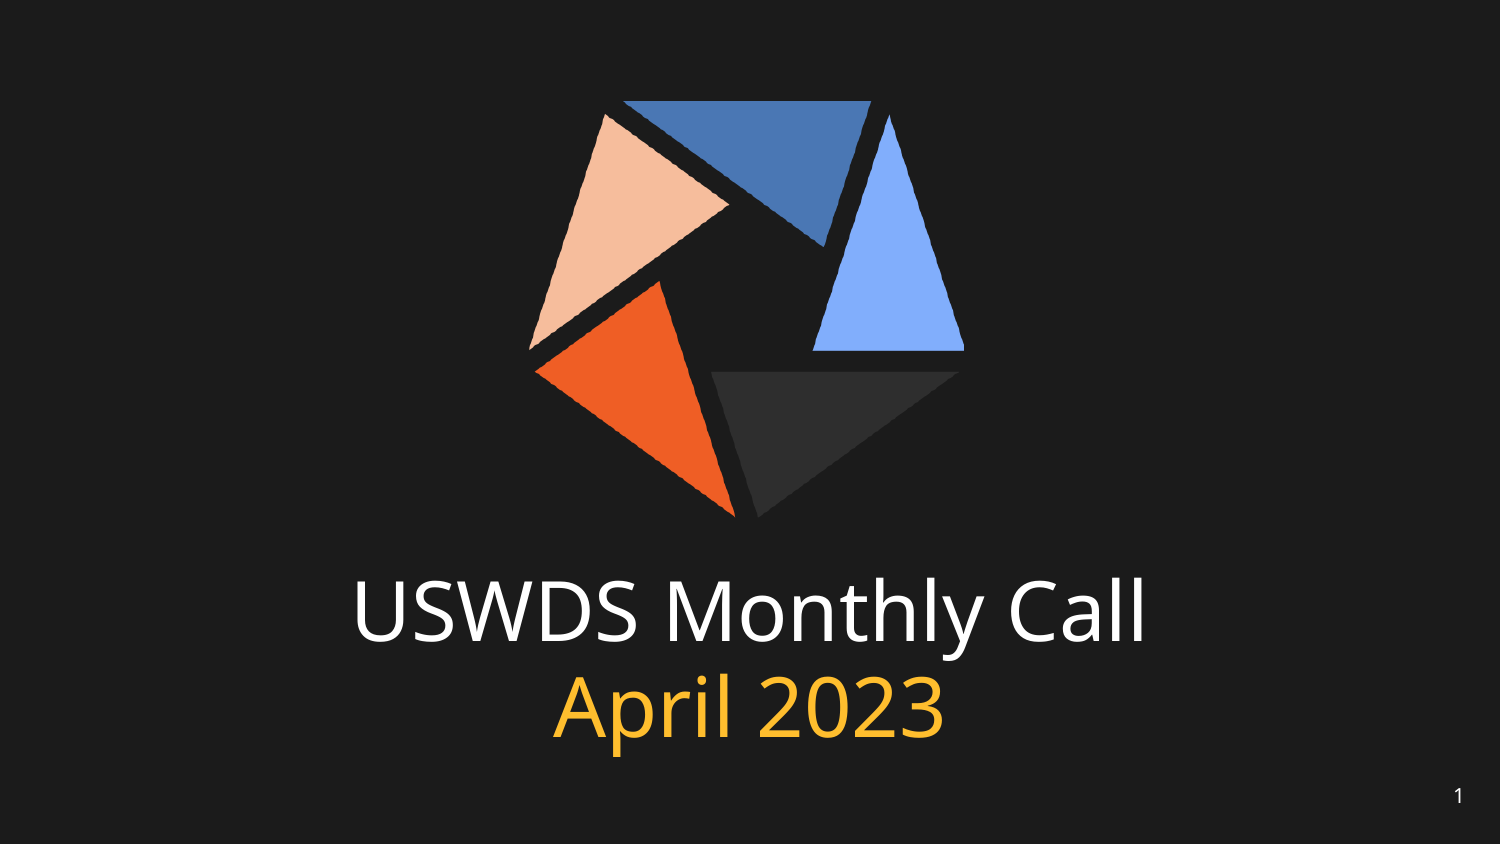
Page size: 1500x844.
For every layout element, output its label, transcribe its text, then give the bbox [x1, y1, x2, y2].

picture [529, 101, 965, 518]
slide_number 1 [1389, 764, 1480, 830]
title USWDS Monthly Call [51, 543, 1449, 639]
subtitle April 2023 [51, 639, 1449, 770]
